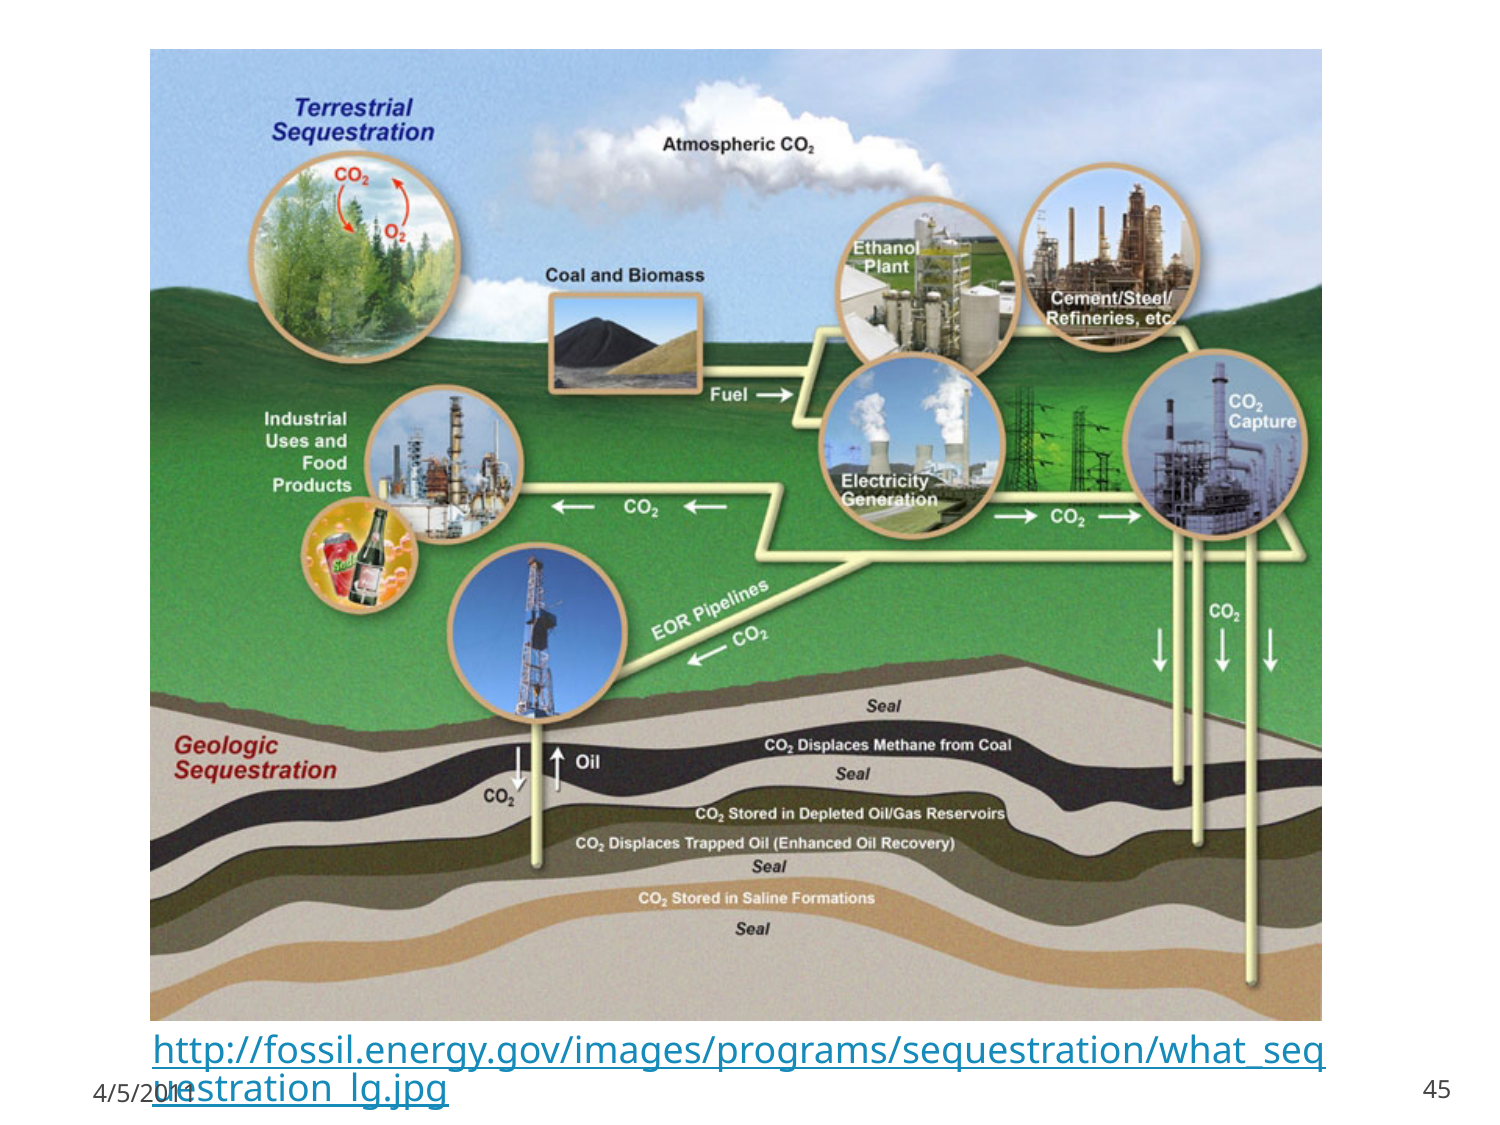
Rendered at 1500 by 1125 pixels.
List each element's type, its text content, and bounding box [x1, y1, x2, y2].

text_box http://fossil.energy.gov/images/programs/sequestration/what_sequestration_lg.jpg [137, 1018, 1363, 1085]
slide_number 45 [1345, 1062, 1467, 1108]
picture [149, 49, 1322, 1021]
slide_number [75, 1062, 425, 1108]
